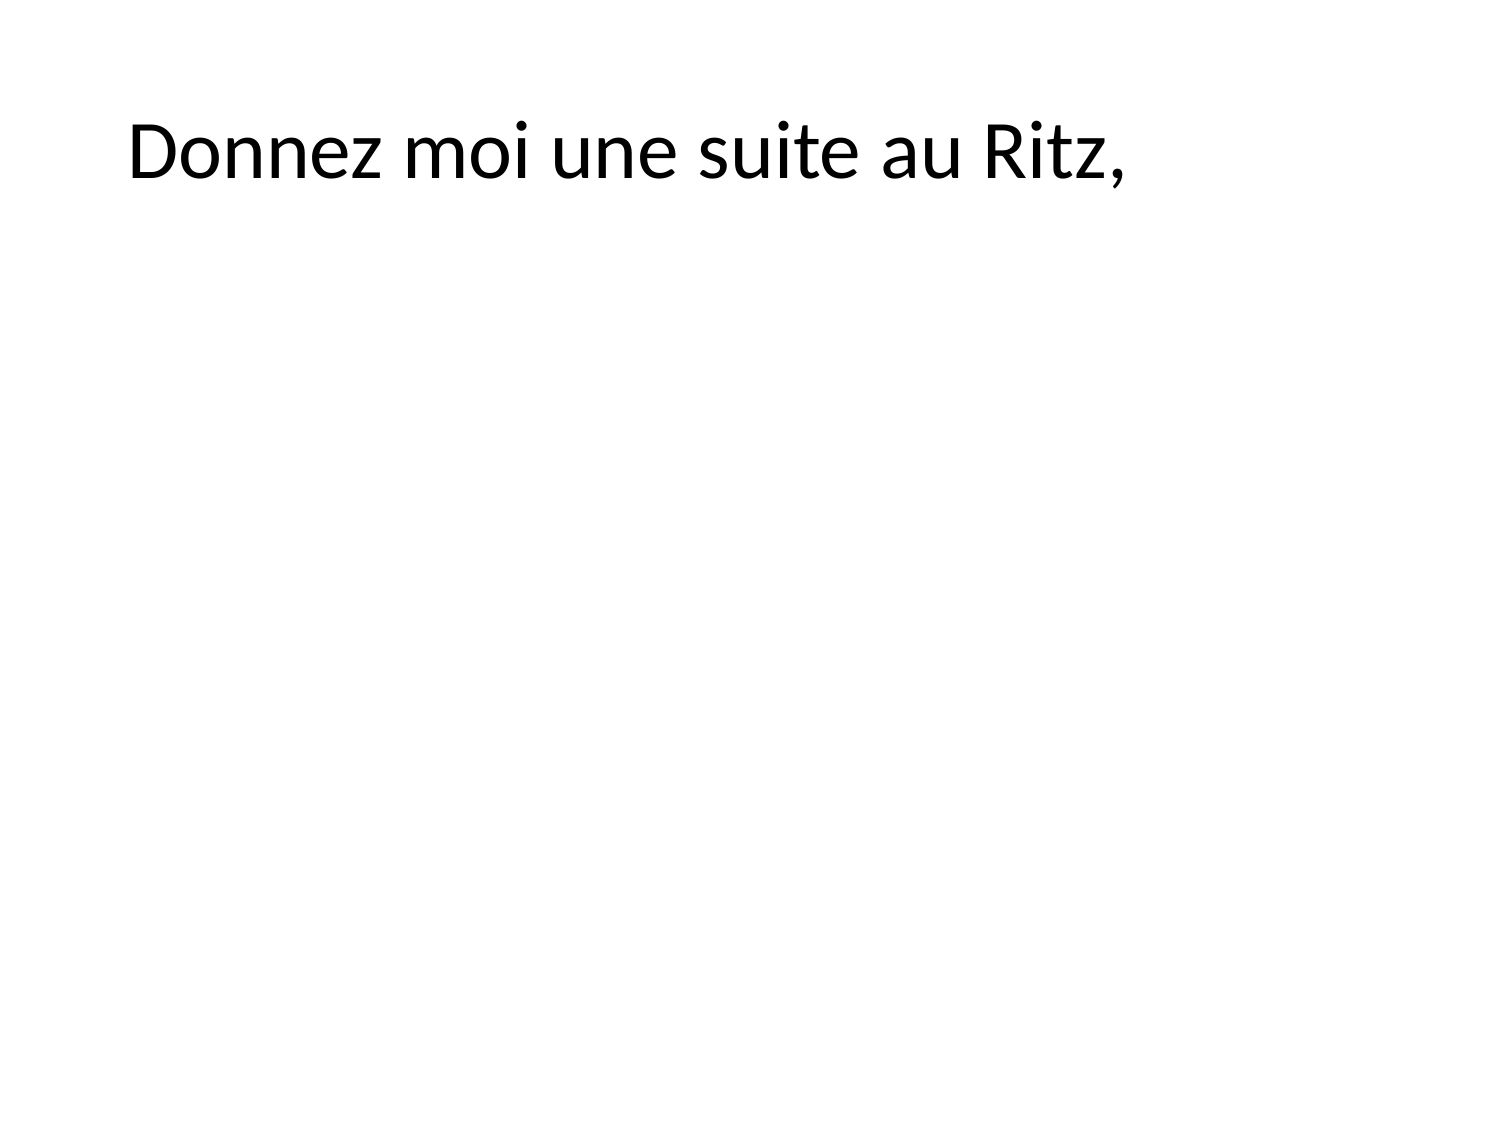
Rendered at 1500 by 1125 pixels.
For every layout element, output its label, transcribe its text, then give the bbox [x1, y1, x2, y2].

text_box Donnez moi une suite au Ritz, [112, 87, 1238, 403]
